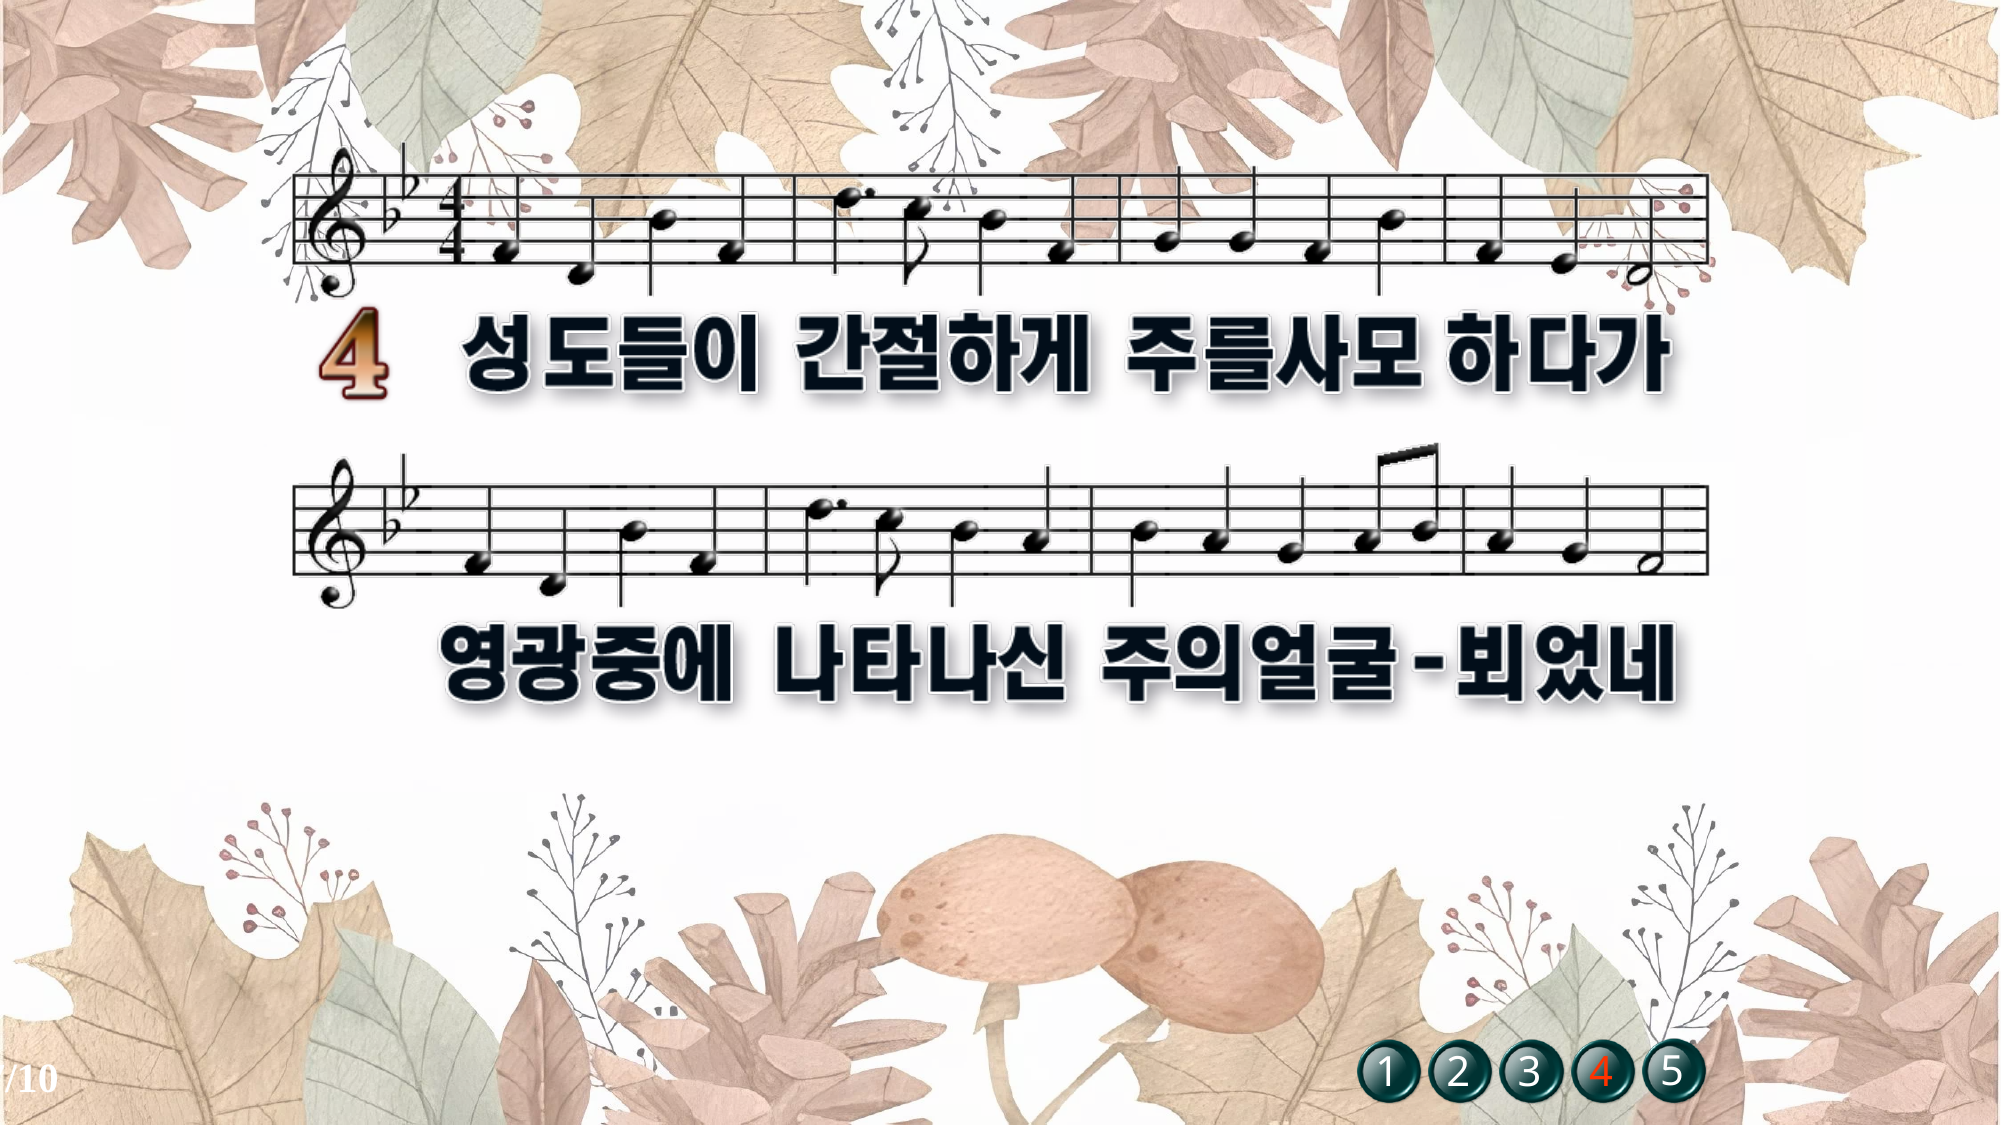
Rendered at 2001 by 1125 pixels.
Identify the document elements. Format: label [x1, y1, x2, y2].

text_box [1496, 1035, 1567, 1106]
picture [0, 0, 2001, 1125]
text_box [1425, 1035, 1496, 1106]
text_box [1354, 1035, 1424, 1106]
text_box [1568, 1035, 1638, 1106]
text_box [1639, 1034, 1709, 1106]
